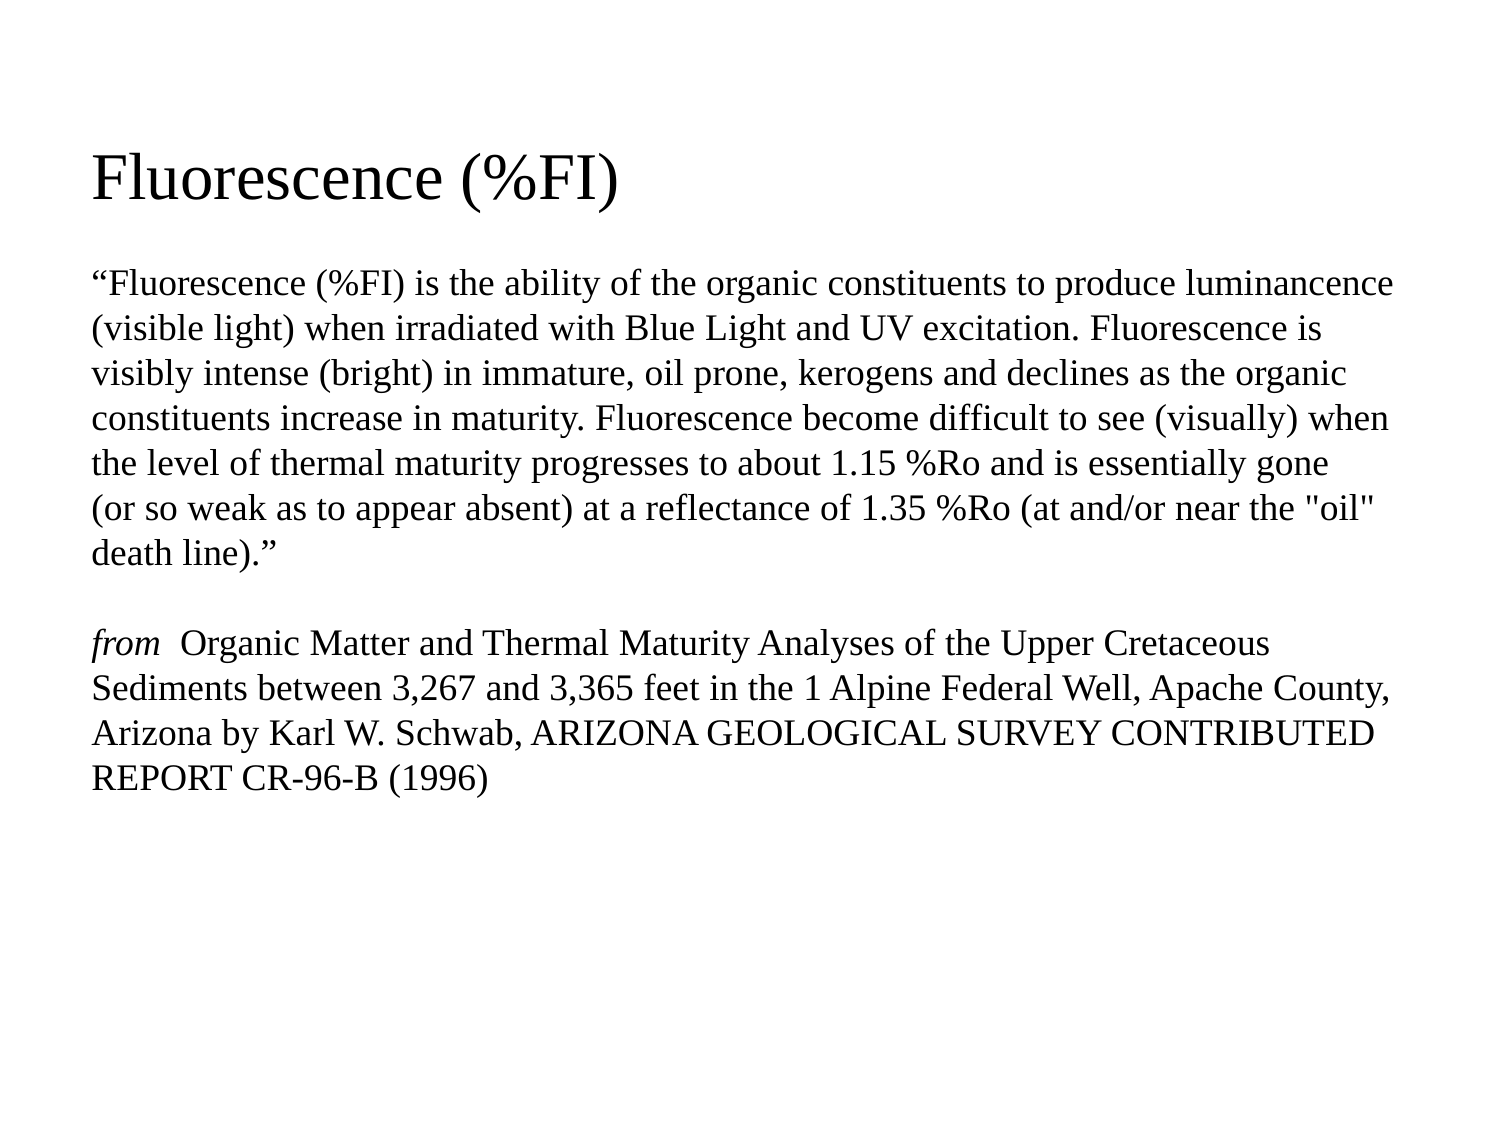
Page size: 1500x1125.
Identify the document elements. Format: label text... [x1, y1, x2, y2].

text_box Fluorescence (%FI) “Fluorescence (%FI) is the ability of the organic constituents to produce luminancence (visible light) when irradiated with Blue Light and UV excitation. Fluorescence is visibly intense (bright) in immature, oil prone, kerogens and declines as the organic constituents increase in maturity. Fluorescence become difficult to see (visually) when the level of thermal maturity progresses to about 1.15 %Ro and is essentially gone (or so weak as to appear absent) at a reflectance of 1.35 %Ro (at and/or near the "oil" death line).” from Organic Matter and Thermal Maturity Analyses of the Upper Cretaceous Sediments between 3,267 and 3,365 feet in the 1 Alpine Federal Well, Apache County, Arizona by Karl W. Schwab, ARIZONA GEOLOGICAL SURVEY CONTRIBUTED REPORT CR-96-B (1996) [76, 125, 1412, 806]
